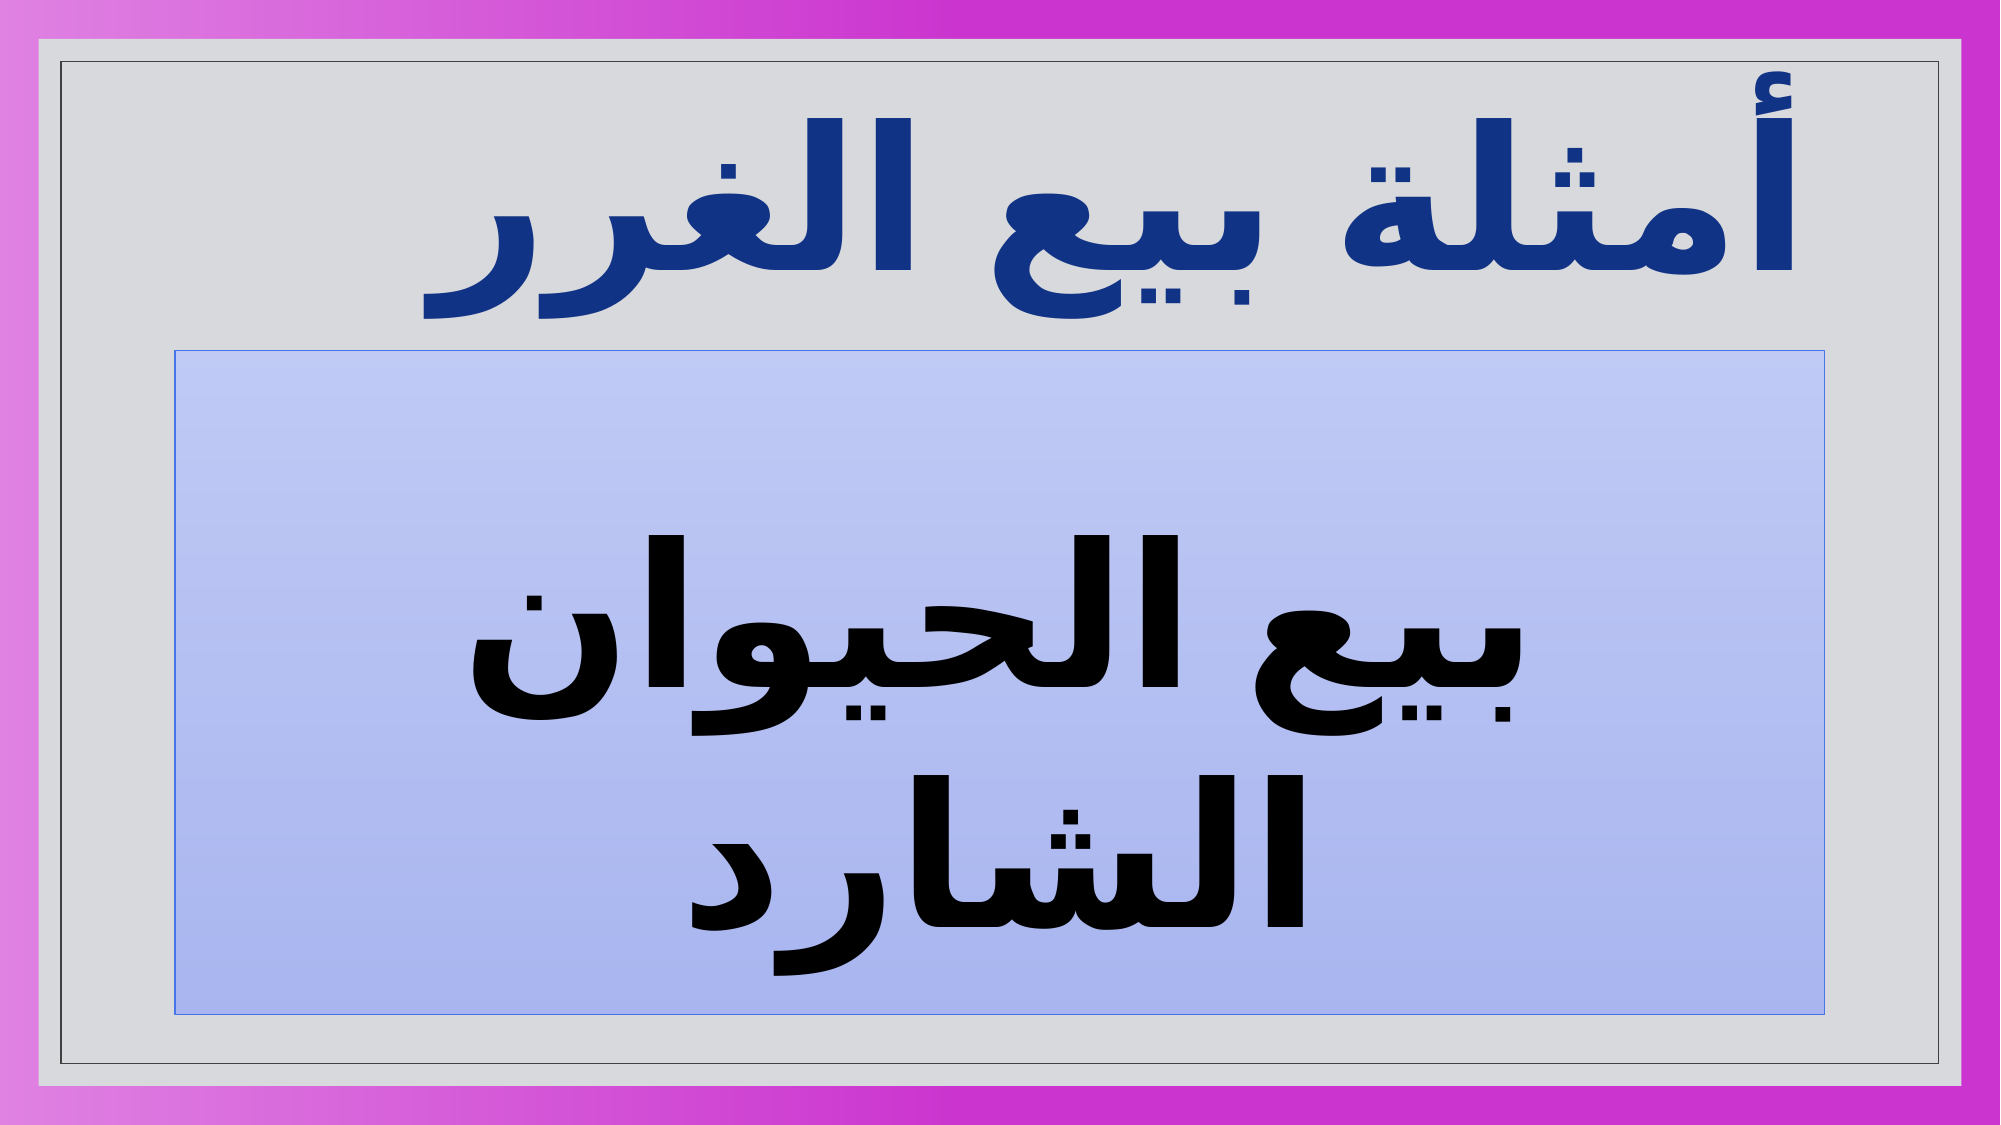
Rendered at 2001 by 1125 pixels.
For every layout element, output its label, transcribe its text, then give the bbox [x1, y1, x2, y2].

list بيع الحيوان الشارد [174, 350, 1825, 1015]
title أمثلة بيع الغرر [174, 92, 1825, 318]
